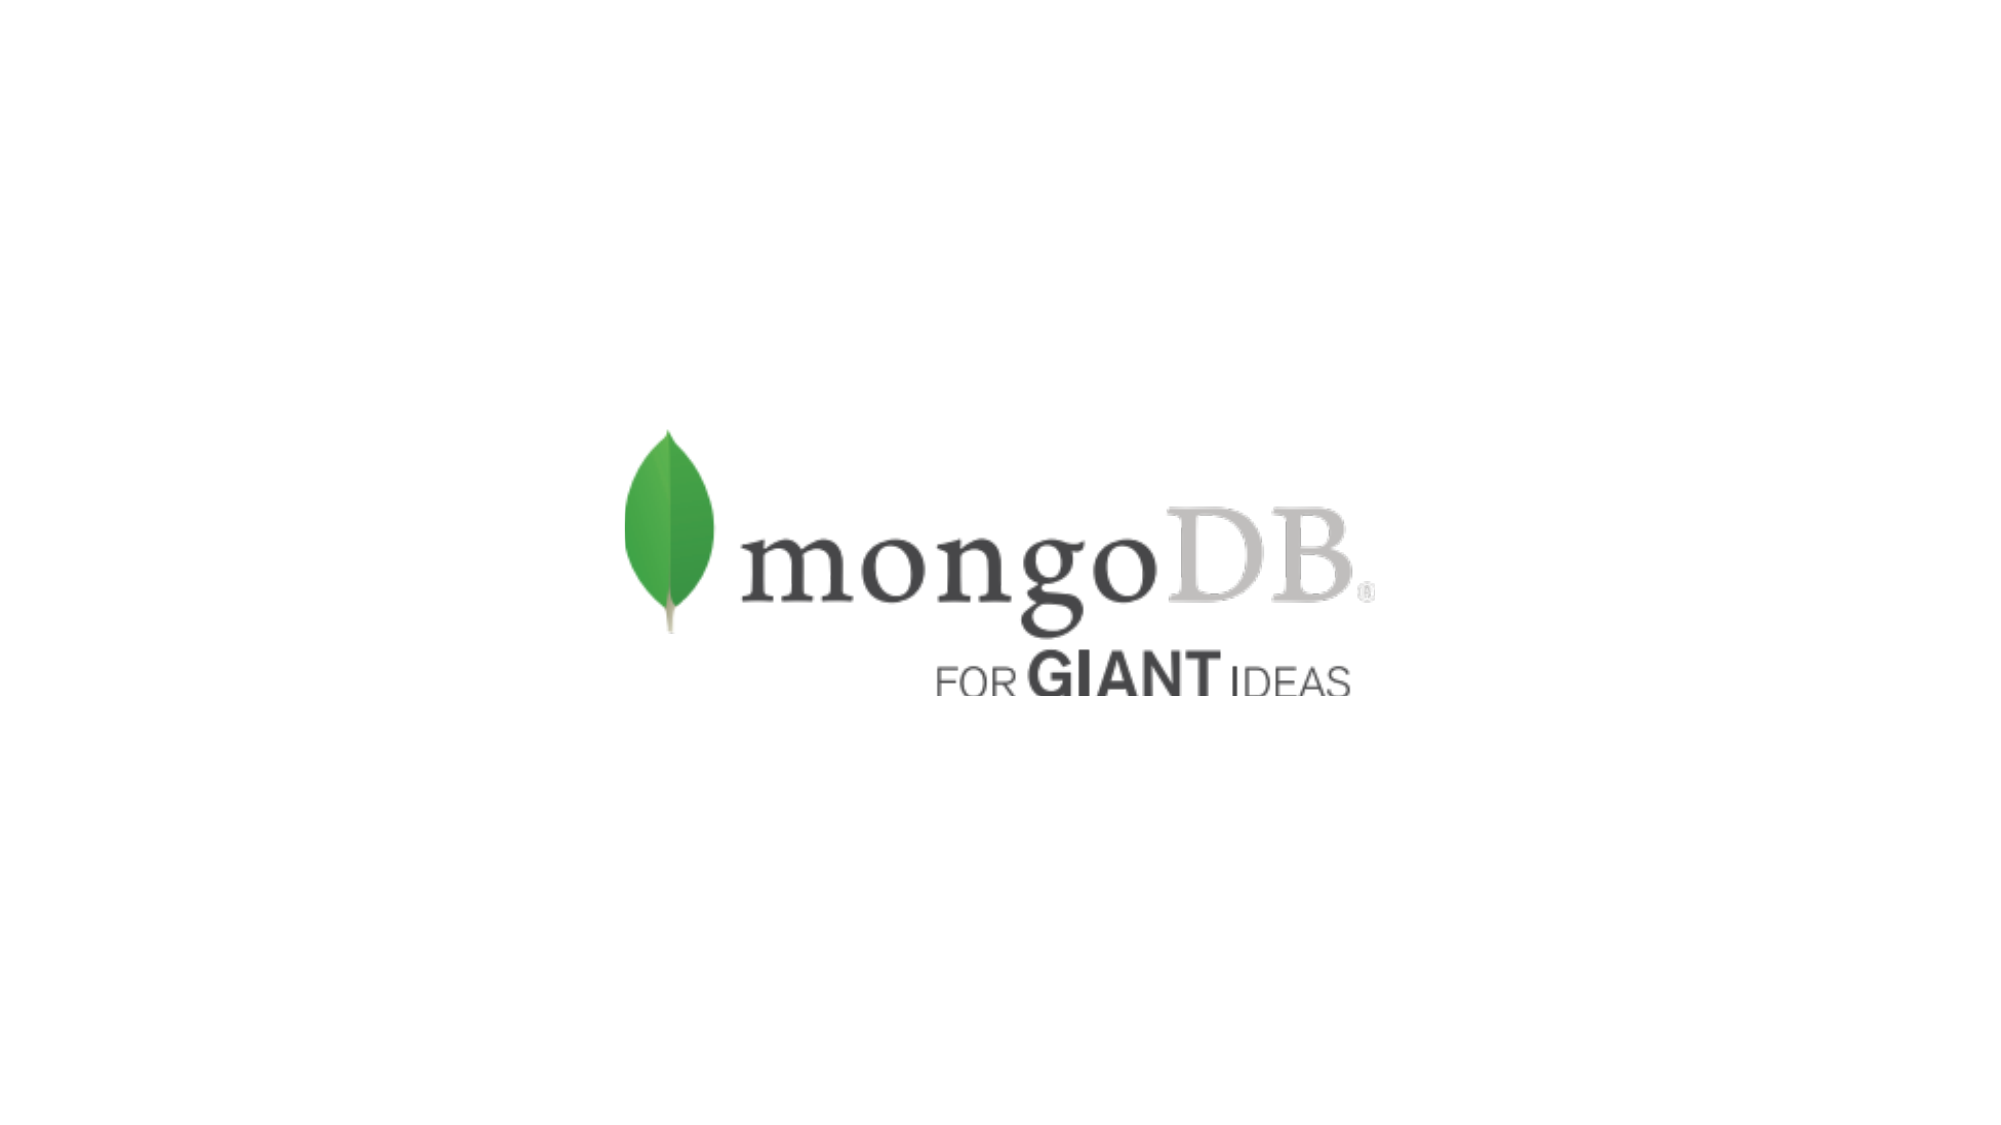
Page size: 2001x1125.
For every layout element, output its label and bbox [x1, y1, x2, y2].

picture [624, 429, 1376, 696]
